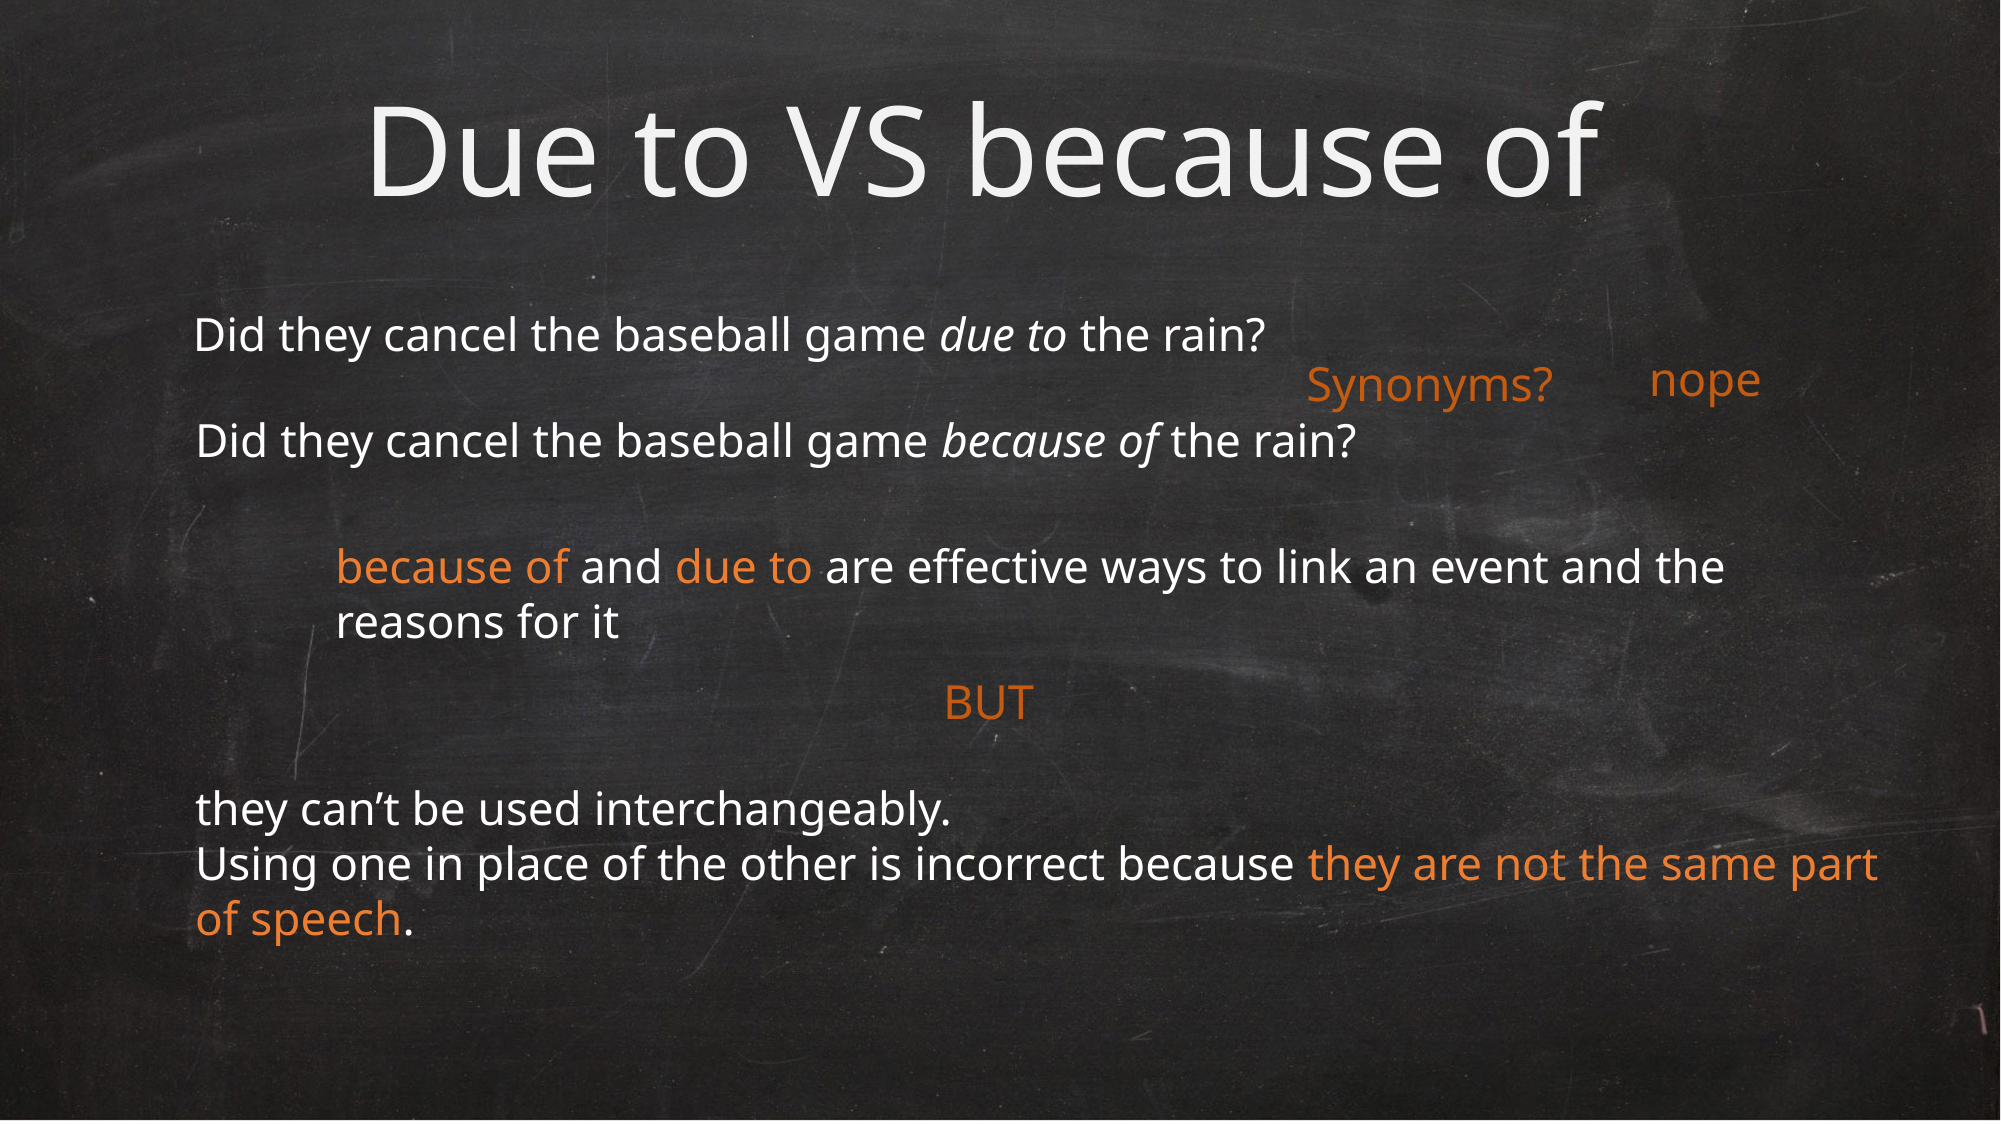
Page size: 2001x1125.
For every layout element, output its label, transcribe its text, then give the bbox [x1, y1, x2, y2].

text_box BUT [836, 636, 1141, 737]
text_box Did they cancel the baseball game due to the rain? [178, 298, 1795, 368]
text_box Synonyms? [1277, 319, 1583, 419]
picture [0, 0, 2001, 1125]
text_box because of and due to are effective ways to link an event and the reasons for it [320, 530, 1832, 656]
text_box they can’t be used interchangeably. Using one in place of the other is incorrect because they are not the same part of speech. [180, 772, 1940, 953]
text_box Did they cancel the baseball game because of the rain? [180, 404, 1797, 475]
text_box nope [1553, 313, 1858, 414]
title Due to VS because of [231, 63, 1732, 232]
